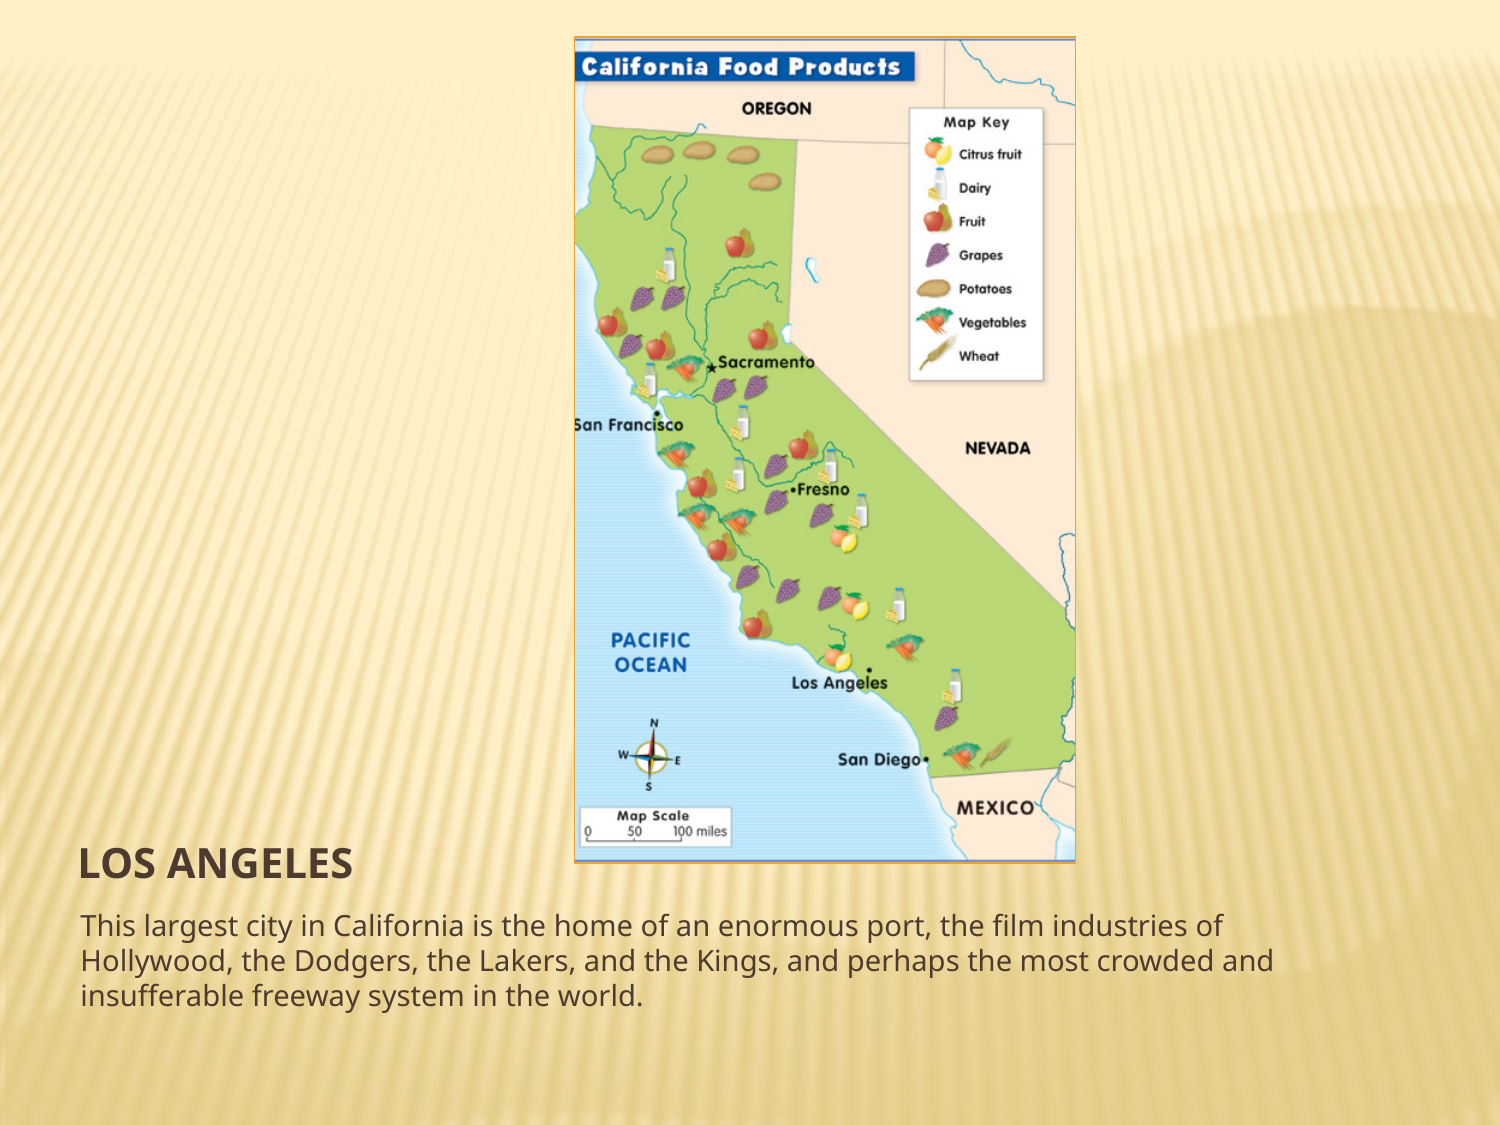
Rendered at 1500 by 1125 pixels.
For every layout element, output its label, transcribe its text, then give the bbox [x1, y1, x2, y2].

list This largest city in California is the home of an enormous port, the film industries of Hollywood, the Dodgers, the Lakers, and the Kings, and perhaps the most crowded and insufferable freeway system in the world. [62, 907, 1375, 1034]
picture [574, 37, 1076, 863]
title Los Angeles [62, 819, 1025, 905]
